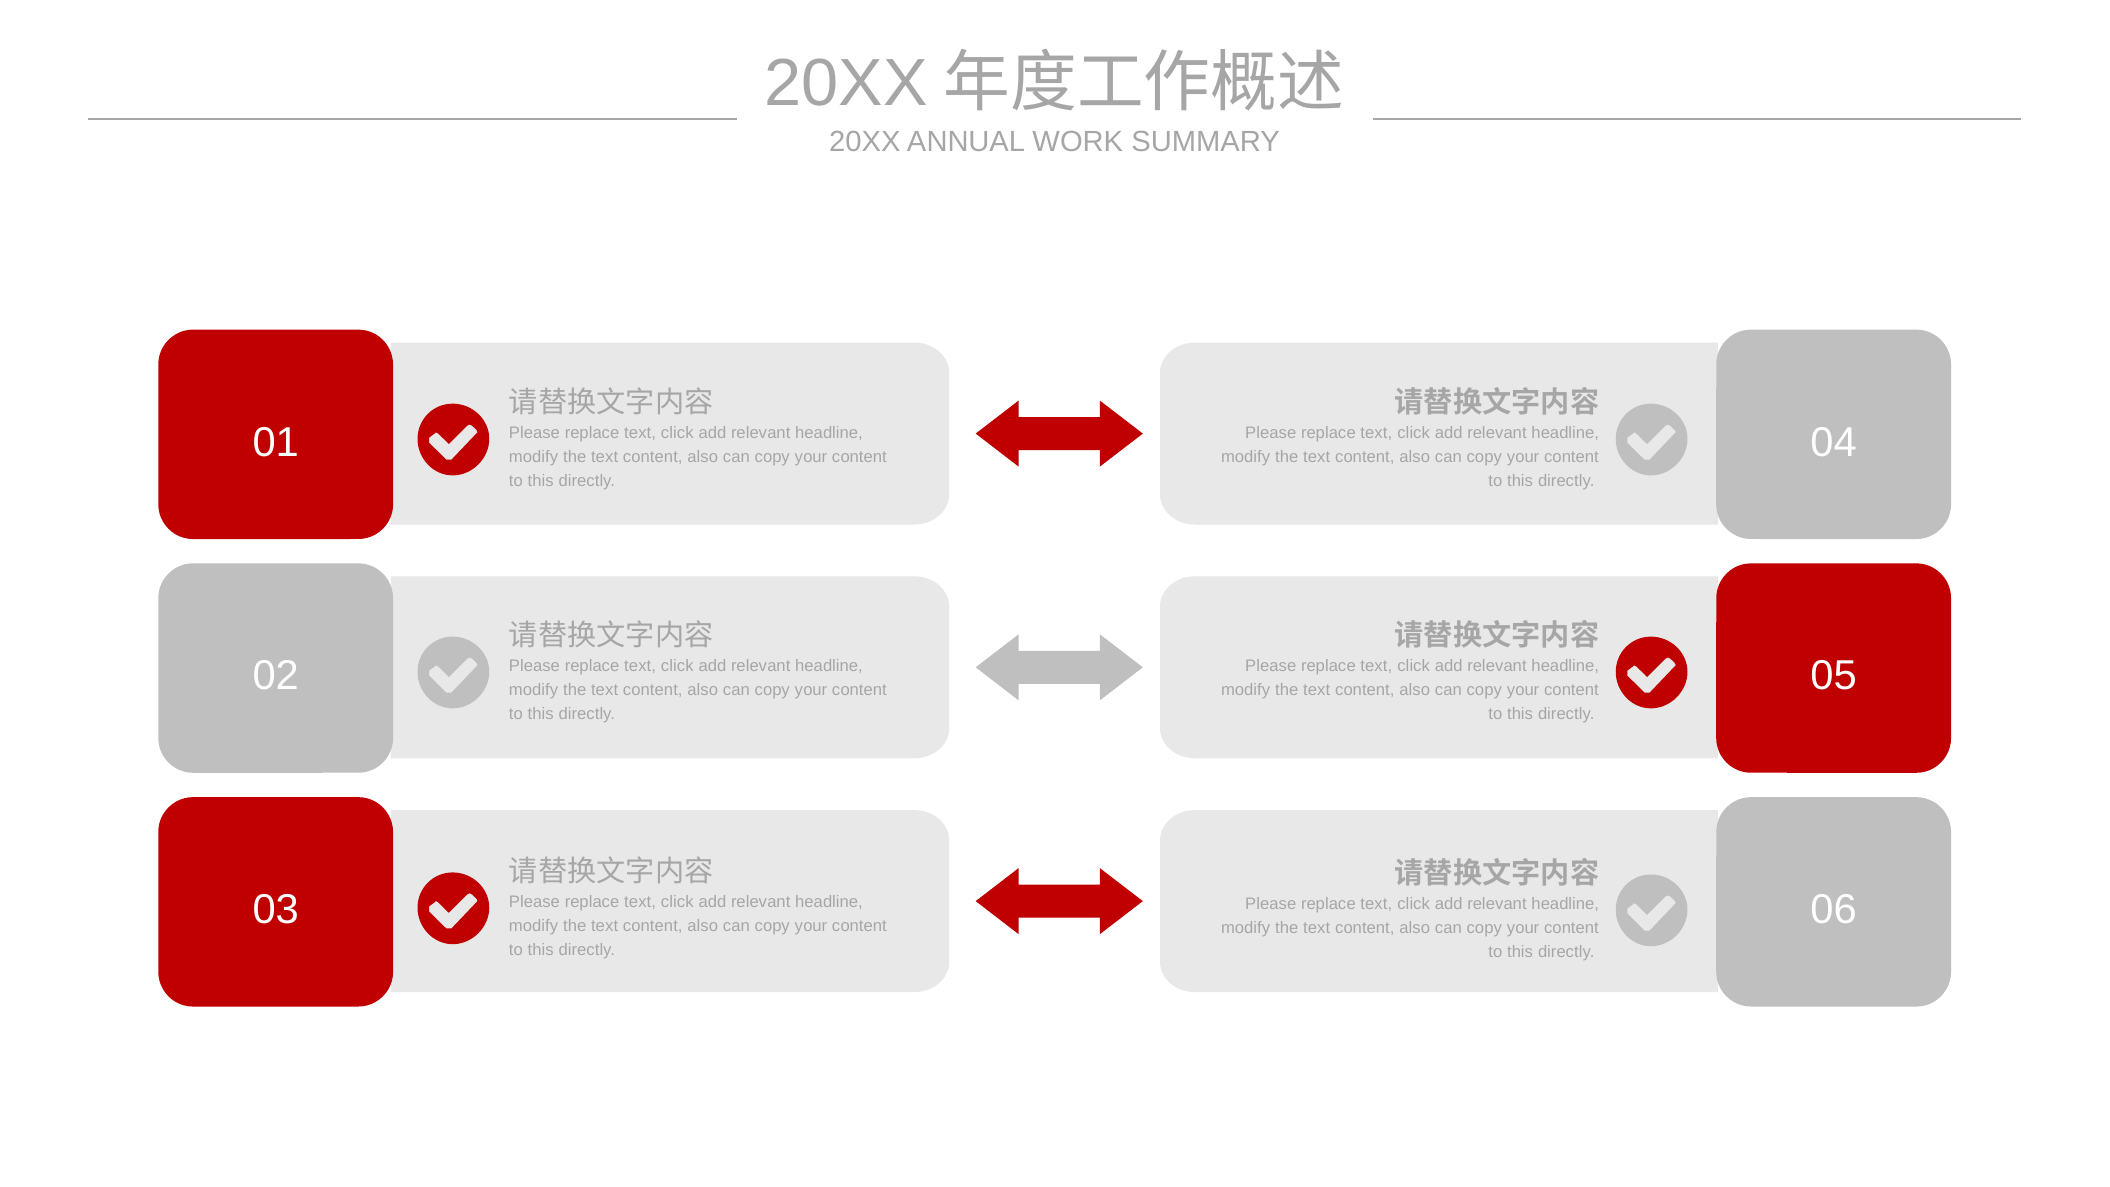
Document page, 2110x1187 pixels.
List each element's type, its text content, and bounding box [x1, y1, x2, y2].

text_box [974, 865, 1145, 937]
text_box 请替换文字内容 Please replace text, click add relevant headline, modify the text content, also can copy your content to this directly. [508, 376, 897, 490]
text_box [390, 575, 951, 760]
text_box 01 [157, 328, 395, 541]
text_box 请替换文字内容 Please replace text, click add relevant headline, modify the text content, also can copy your content to this directly. [508, 609, 897, 723]
text_box [974, 398, 1145, 469]
text_box [974, 632, 1145, 703]
text_box [1615, 874, 1688, 947]
text_box [390, 809, 951, 994]
text_box [1158, 809, 1720, 994]
text_box 20XX ANNUAL WORK SUMMARY [824, 122, 1285, 158]
text_box [1158, 575, 1720, 760]
text_box 请替换文字内容 Please replace text, click add relevant headline, modify the text content, also can copy your content to this directly. [508, 844, 897, 959]
text_box 请替换文字内容 Please replace text, click add relevant headline, modify the text content, also can copy your content to this directly. [1211, 376, 1600, 490]
text_box [1158, 341, 1720, 526]
text_box 06 [1715, 796, 1953, 1008]
text_box 请替换文字内容 Please replace text, click add relevant headline, modify the text content, also can copy your content to this directly. [1211, 609, 1600, 723]
text_box [1615, 403, 1688, 476]
text_box [390, 341, 951, 526]
text_box [417, 636, 490, 709]
text_box 02 [157, 562, 395, 774]
text_box 20XX年度工作概述 [730, 38, 1379, 119]
text_box [417, 872, 490, 945]
text_box [1615, 636, 1688, 709]
text_box 04 [1715, 328, 1953, 541]
text_box 03 [157, 796, 395, 1008]
text_box 请替换文字内容 Please replace text, click add relevant headline, modify the text content, also can copy your content to this directly. [1211, 847, 1600, 961]
text_box [417, 403, 490, 476]
text_box 05 [1715, 562, 1953, 774]
